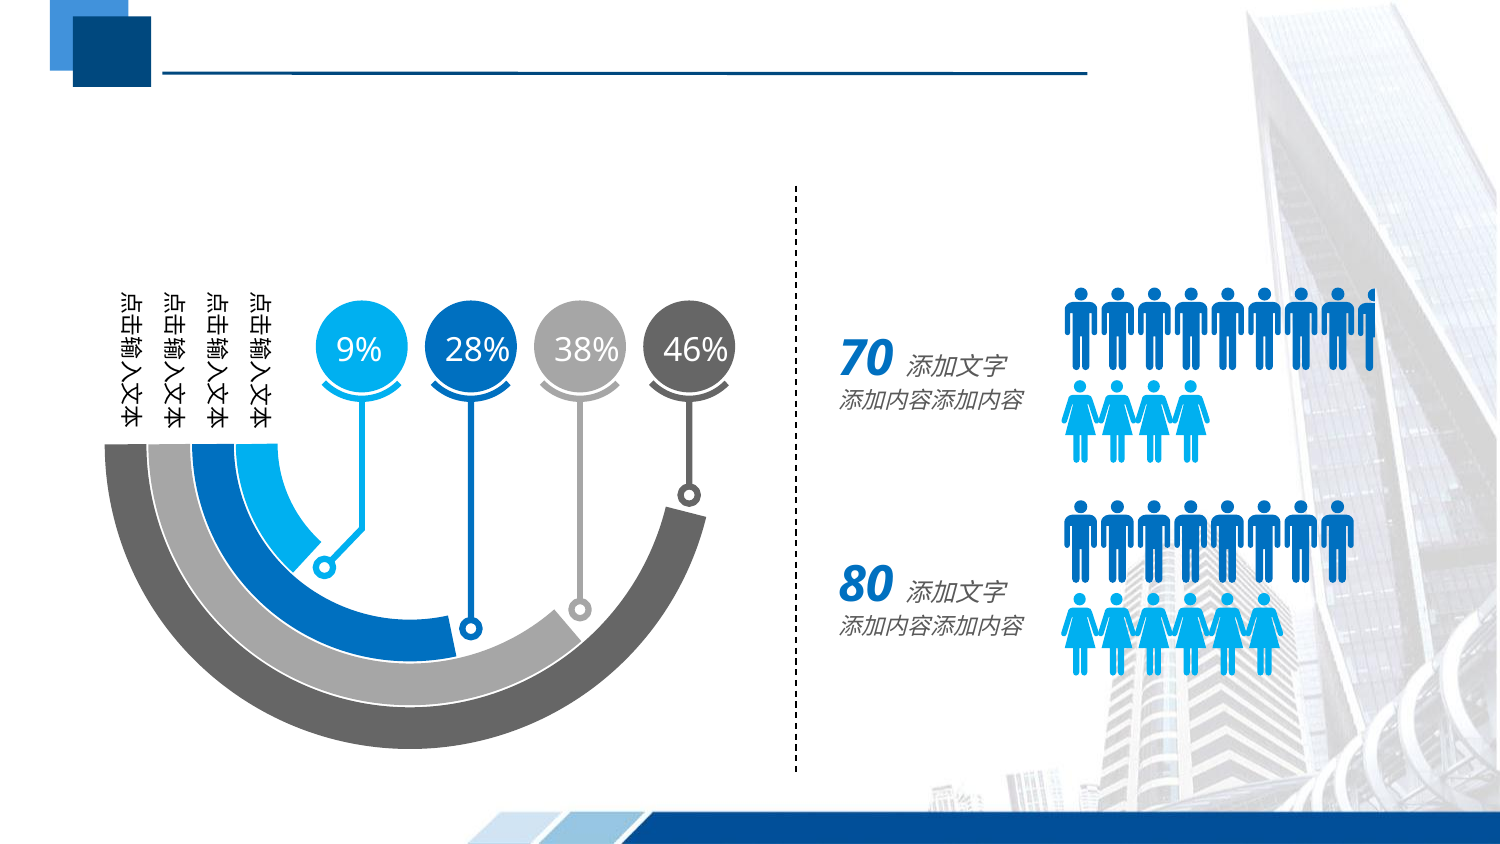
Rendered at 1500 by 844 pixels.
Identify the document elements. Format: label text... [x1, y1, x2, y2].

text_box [418, 293, 527, 638]
text_box [168, 457, 567, 686]
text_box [1060, 499, 1354, 676]
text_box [636, 293, 746, 504]
picture [0, 0, 1500, 844]
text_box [527, 293, 637, 619]
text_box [309, 293, 415, 577]
text_box [641, 513, 687, 611]
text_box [1061, 287, 1376, 464]
text_box 80添加文字 添加内容添加内容 [823, 544, 1055, 647]
text_box [256, 443, 303, 555]
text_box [95, 276, 284, 448]
text_box [212, 457, 414, 642]
text_box 70添加文字 添加内容添加内容 [823, 317, 1056, 420]
text_box [125, 457, 629, 729]
